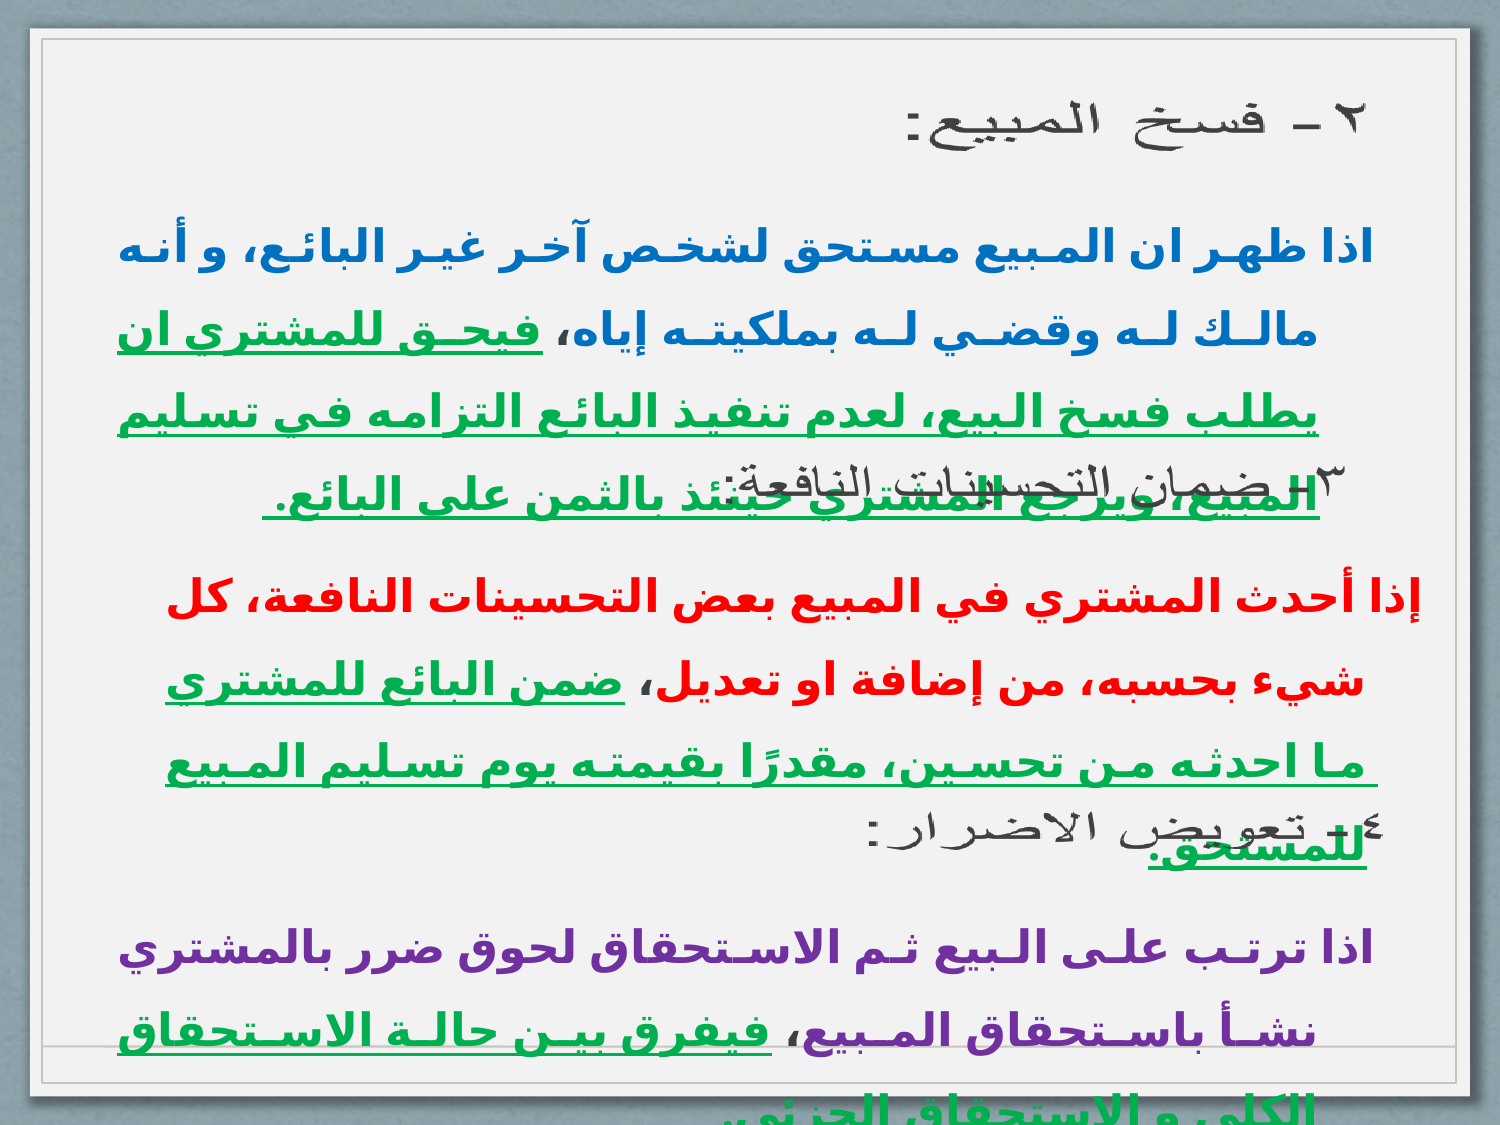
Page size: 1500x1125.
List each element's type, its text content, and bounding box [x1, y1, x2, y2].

text_box اذا ظهر ان المبيع مستحق لشخص آخر غير البائع، و أنه مالك له وقضي له بملكيته إياه، فيحق للمشتري ان يطلب فسخ البيع، لعدم تنفيذ البائع التزامه في تسليم المبيع، ويرجع المشتري حينئذ بالثمن على البائع. [102, 182, 1391, 527]
picture [676, 437, 1391, 547]
text_box إذا أحدث المشتري في المبيع بعض التحسينات النافعة، كل شيء بحسبه، من إضافة او تعديل، ضمن البائع للمشتري ما احدثه من تحسين، مقدرًا بقيمته يوم تسليم المبيع للمستحق. [150, 532, 1439, 877]
text_box اذا ترتب على البيع ثم الاستحقاق لحوق ضرر بالمشتري نشأ باستحقاق المبيع، فيفرق بين حالة الاستحقاق الكلي و الاستحقاق الجزئي. [102, 883, 1391, 1125]
picture [795, 786, 1439, 884]
picture [839, 73, 1439, 183]
